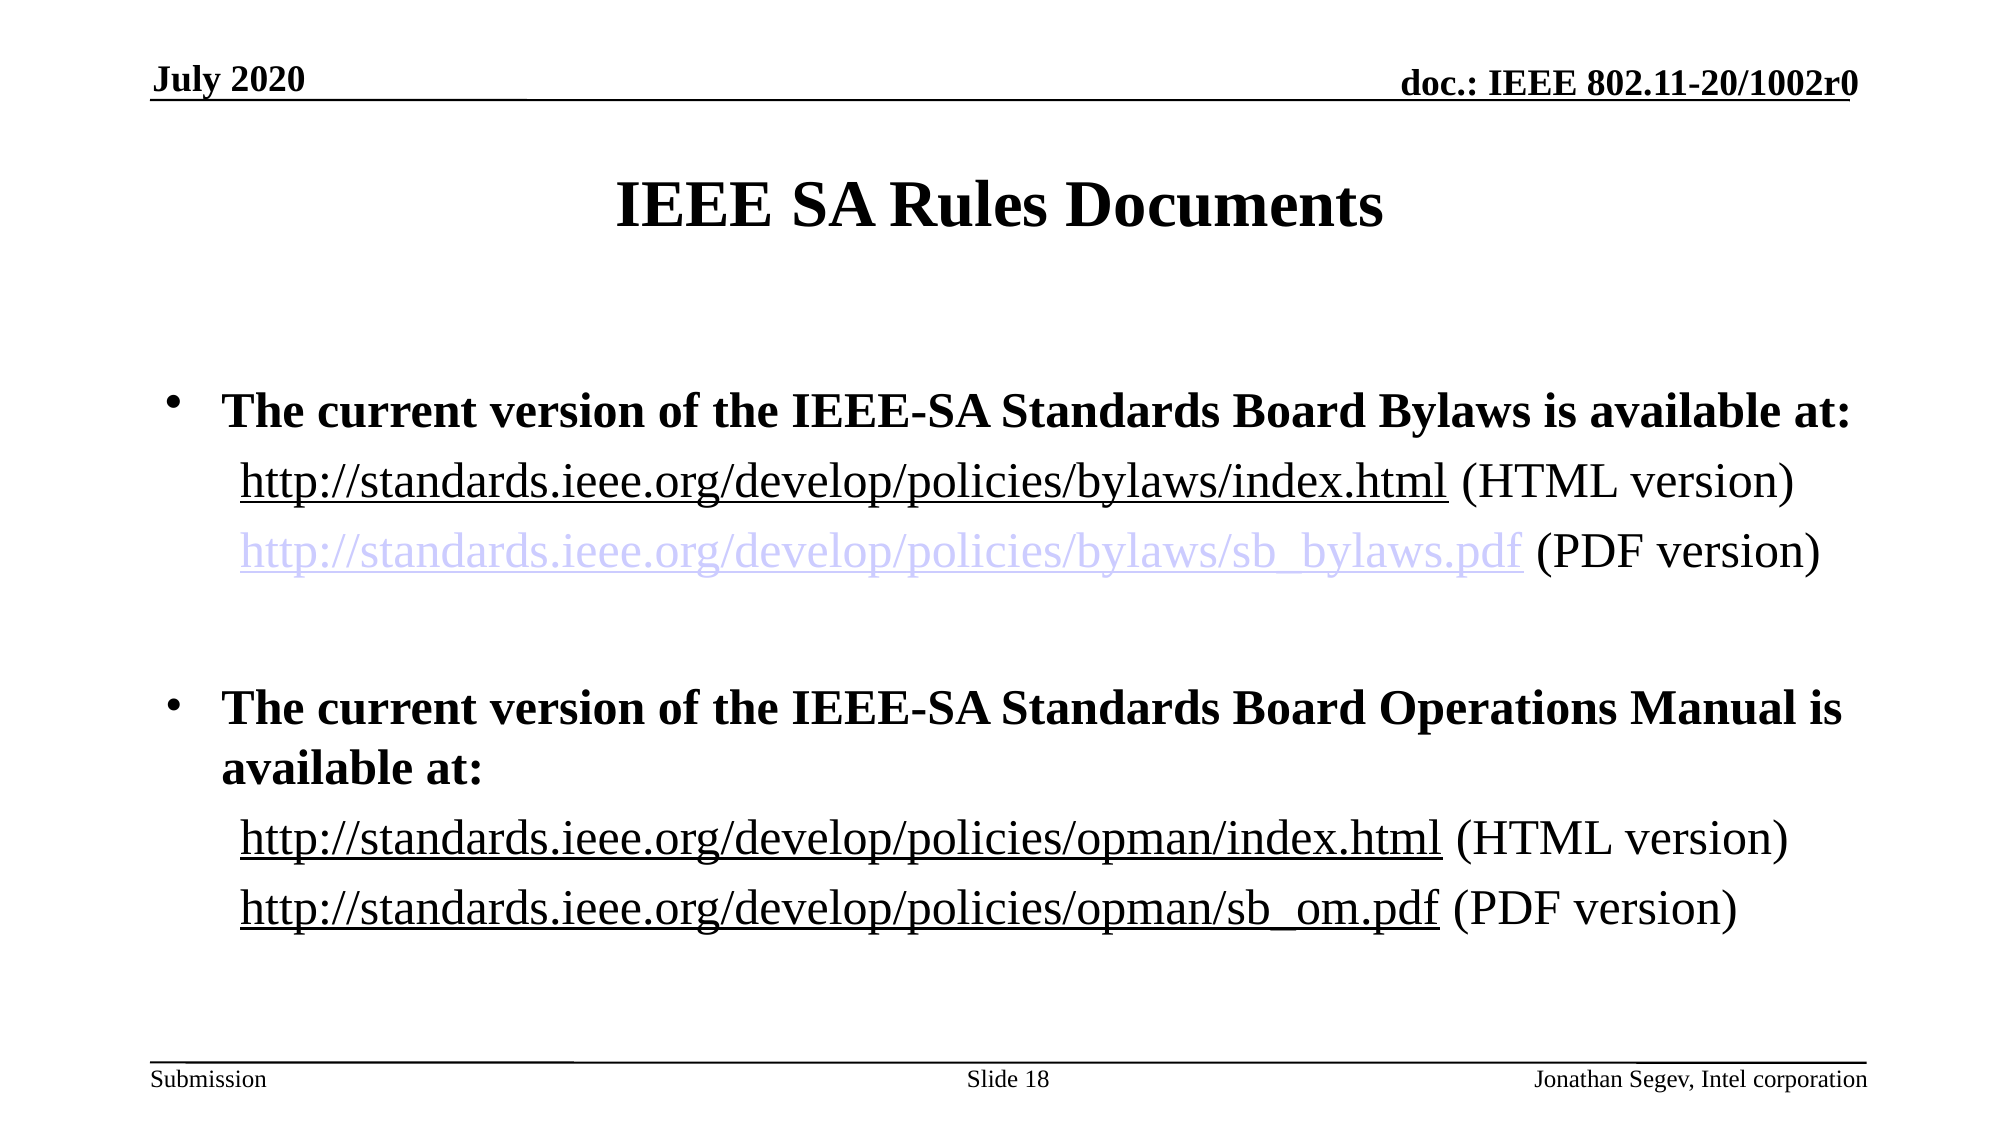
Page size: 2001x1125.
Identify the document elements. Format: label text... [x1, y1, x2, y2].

title IEEE SA Rules Documents [149, 112, 1850, 288]
list The current version of the IEEE-SA Standards Board Bylaws is available at: http://standards.ieee.org/develop/policies/bylaws/index.html (HTML version) http://standards.ieee.org/develop/policies/bylaws/sb_bylaws.pdf (PDF version) The current version of the IEEE-SA Standards Board Operations Manual is available at: http://standards.ieee.org/develop/policies/opman/index.html (HTML version) http://standards.ieee.org/develop/policies/opman/sb_om.pdf (PDF version) [149, 299, 1922, 1000]
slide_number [152, 54, 563, 100]
footer Jonathan Segev, Intel corporation [1171, 1061, 1869, 1093]
slide_number Slide 18 [950, 1061, 1067, 1123]
